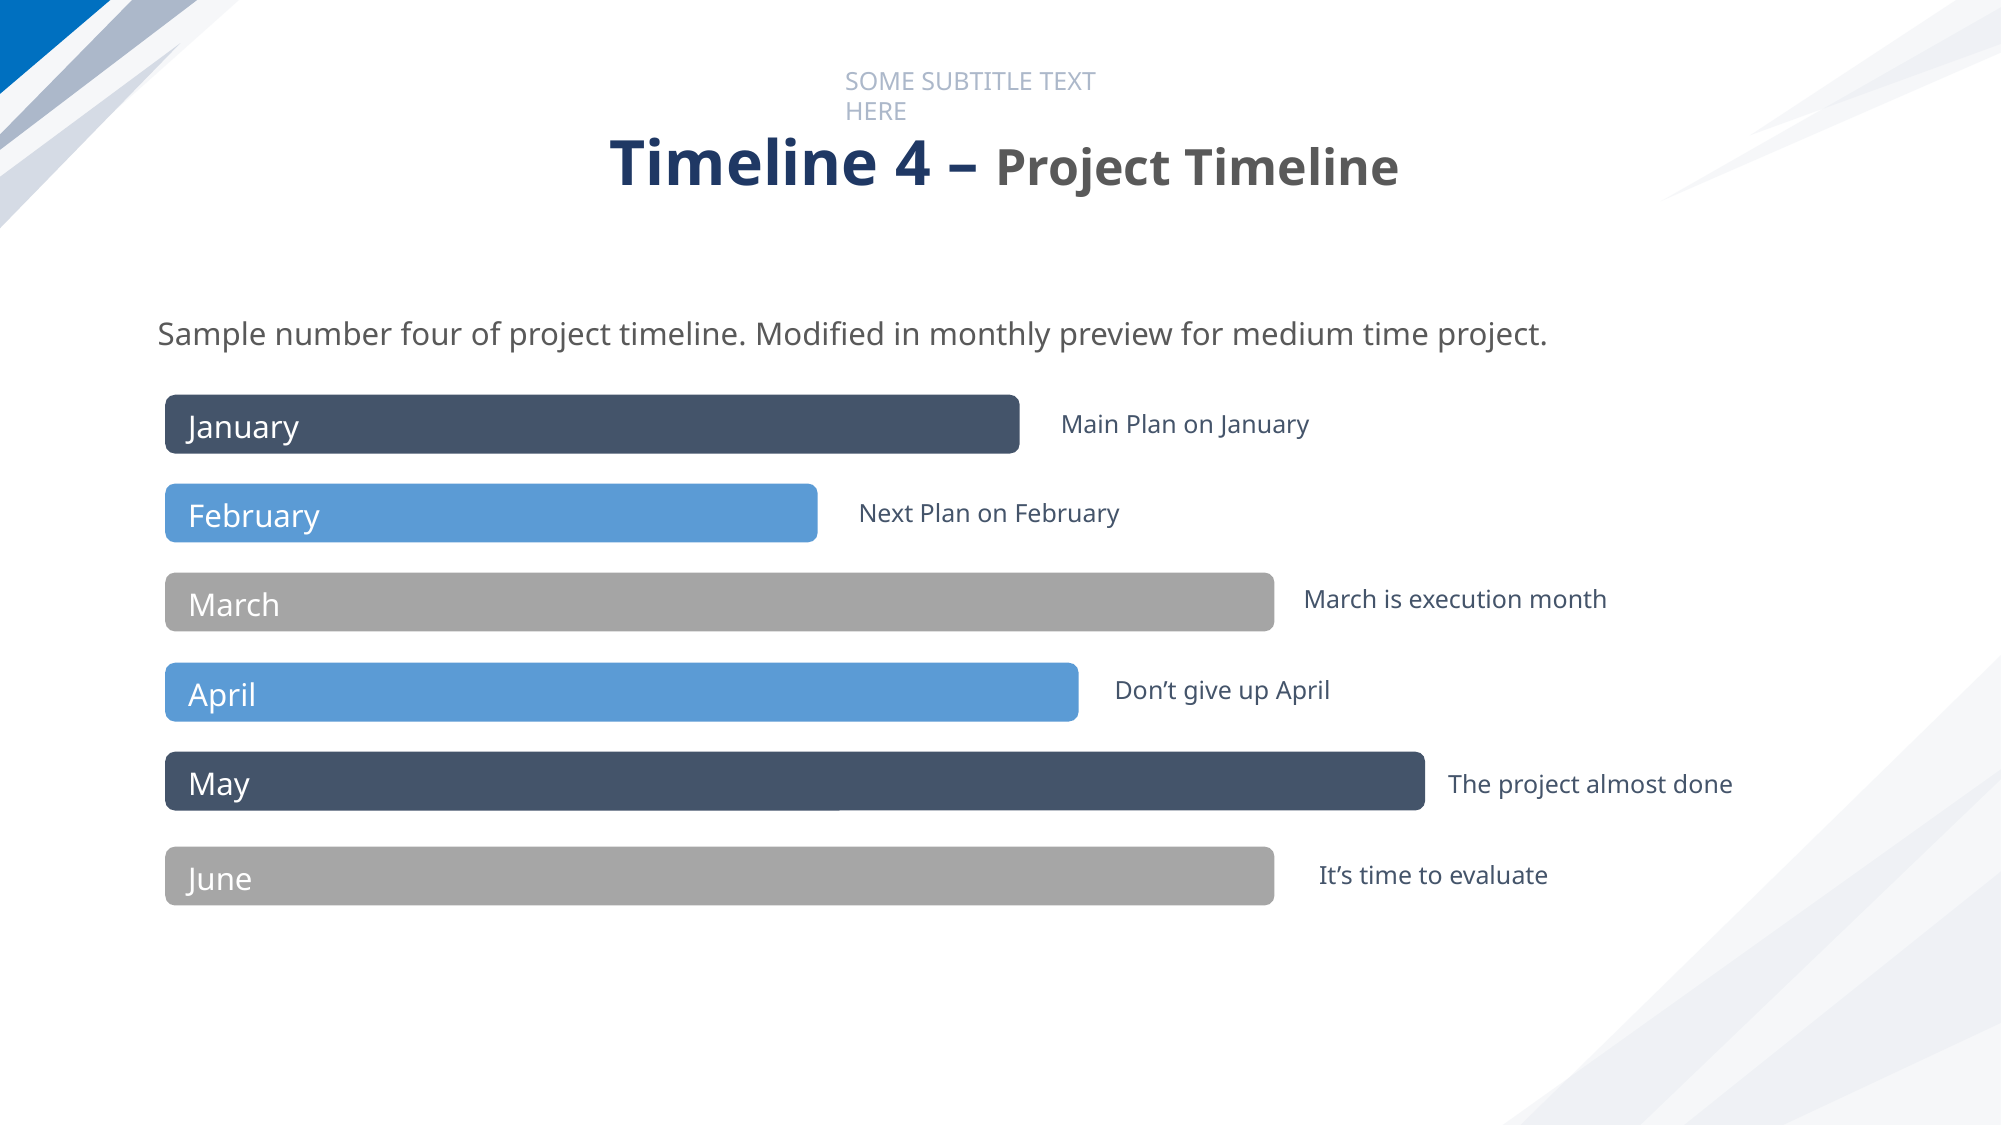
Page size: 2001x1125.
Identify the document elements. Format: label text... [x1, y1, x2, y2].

text_box May [165, 751, 432, 811]
text_box [432, 362, 629, 922]
text_box February [629, 483, 818, 543]
text_box February [165, 483, 432, 543]
text_box Main Plan on January [1040, 385, 1353, 447]
text_box Sample number four of project timeline. Modified in monthly preview for medium time project. [137, 285, 1902, 363]
title Timeline 4 – Project Timeline [122, 108, 1887, 223]
text_box March [165, 572, 432, 632]
text_box Next Plan on February [838, 474, 1151, 535]
text_box March is execution month [1283, 560, 1646, 621]
text_box March [629, 572, 1275, 632]
text_box June [165, 846, 432, 906]
text_box Don’t give up April [1094, 651, 1407, 713]
text_box SOME SUBTITLE TEXT HERE [830, 57, 1170, 104]
text_box January [165, 394, 432, 454]
text_box April [629, 662, 1079, 722]
text_box April [165, 662, 432, 722]
text_box The project almost done [1428, 745, 1819, 806]
text_box January [629, 394, 1020, 454]
text_box May [629, 751, 1426, 811]
text_box It’s time to evaluate [1299, 836, 1612, 898]
text_box June [629, 846, 1275, 906]
